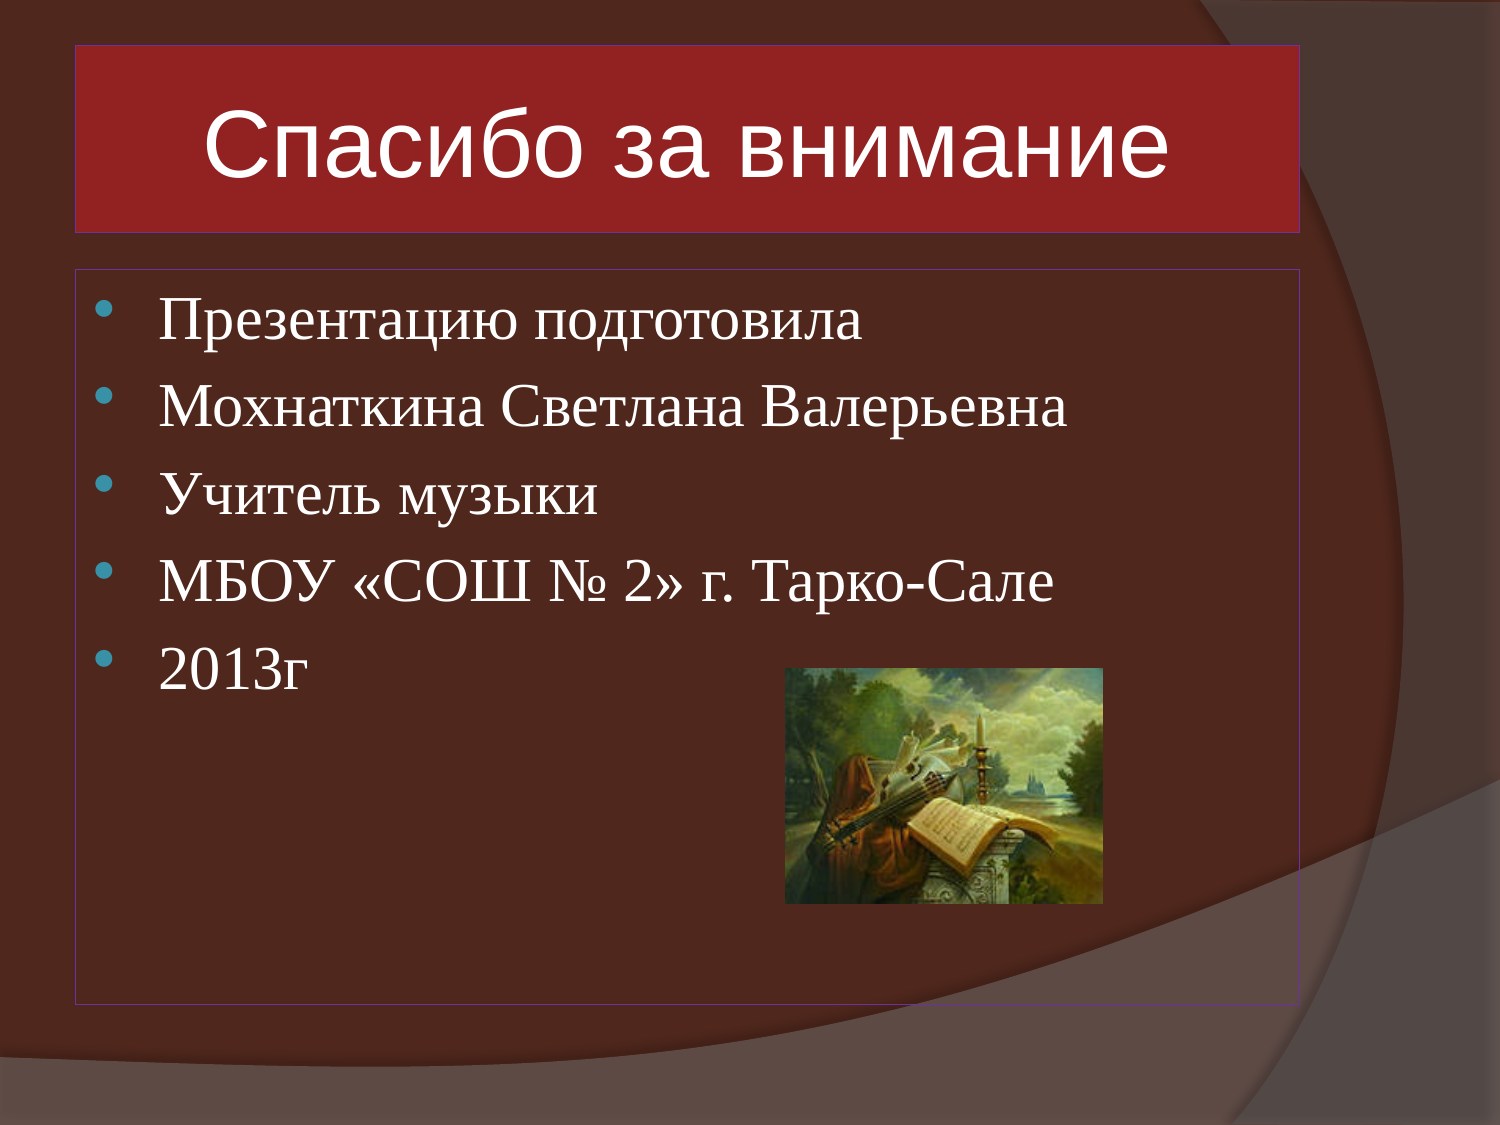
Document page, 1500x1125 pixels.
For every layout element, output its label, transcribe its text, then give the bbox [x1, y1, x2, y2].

picture [785, 668, 1103, 904]
list Презентацию подготовила Мохнаткина Светлана Валерьевна Учитель музыки МБОУ «СОШ № 2» г. Тарко-Сале 2013г [75, 269, 1300, 1005]
title Спасибо за внимание [75, 45, 1300, 233]
